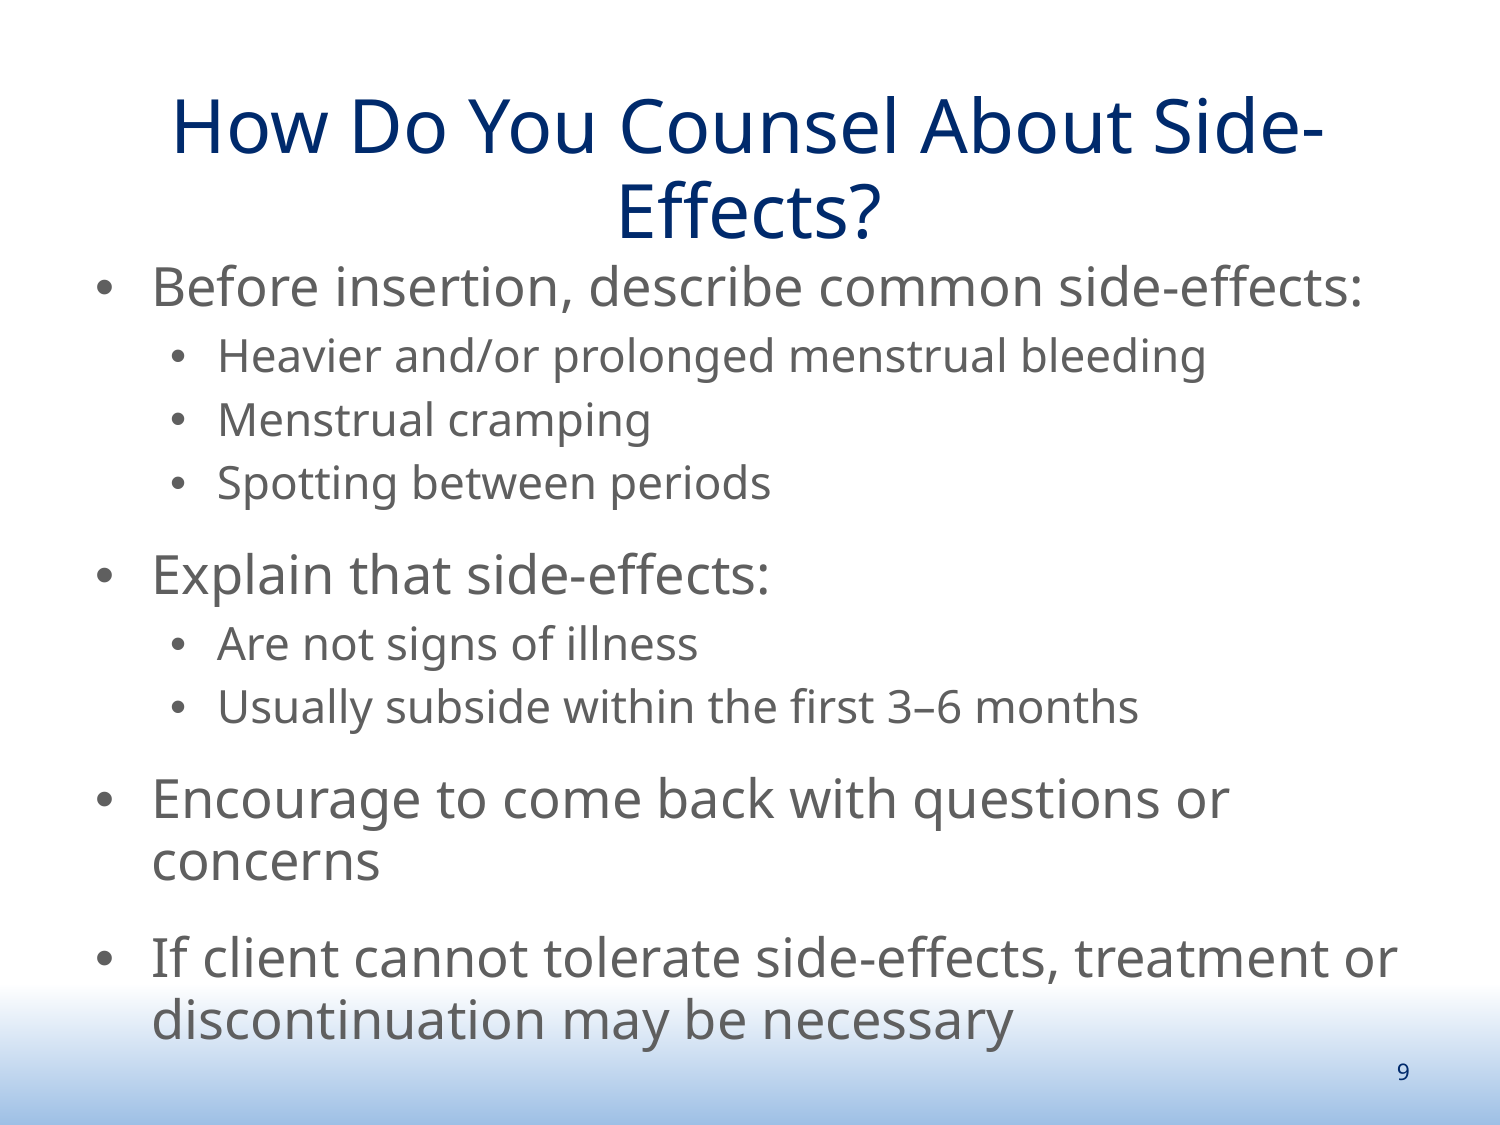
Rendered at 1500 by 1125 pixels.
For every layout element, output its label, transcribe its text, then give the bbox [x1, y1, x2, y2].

list Before insertion, describe common side-effects: Heavier and/or prolonged menstrual bleeding Menstrual cramping Spotting between periods Explain that side-effects: Are not signs of illness Usually subside within the first 3–6 months Encourage to come back with questions or concerns If client cannot tolerate side-effects, treatment or discontinuation may be necessary [80, 249, 1430, 1060]
title How Do You Counsel About Side-Effects? [73, 87, 1424, 253]
slide_number 9 [1074, 1042, 1425, 1103]
